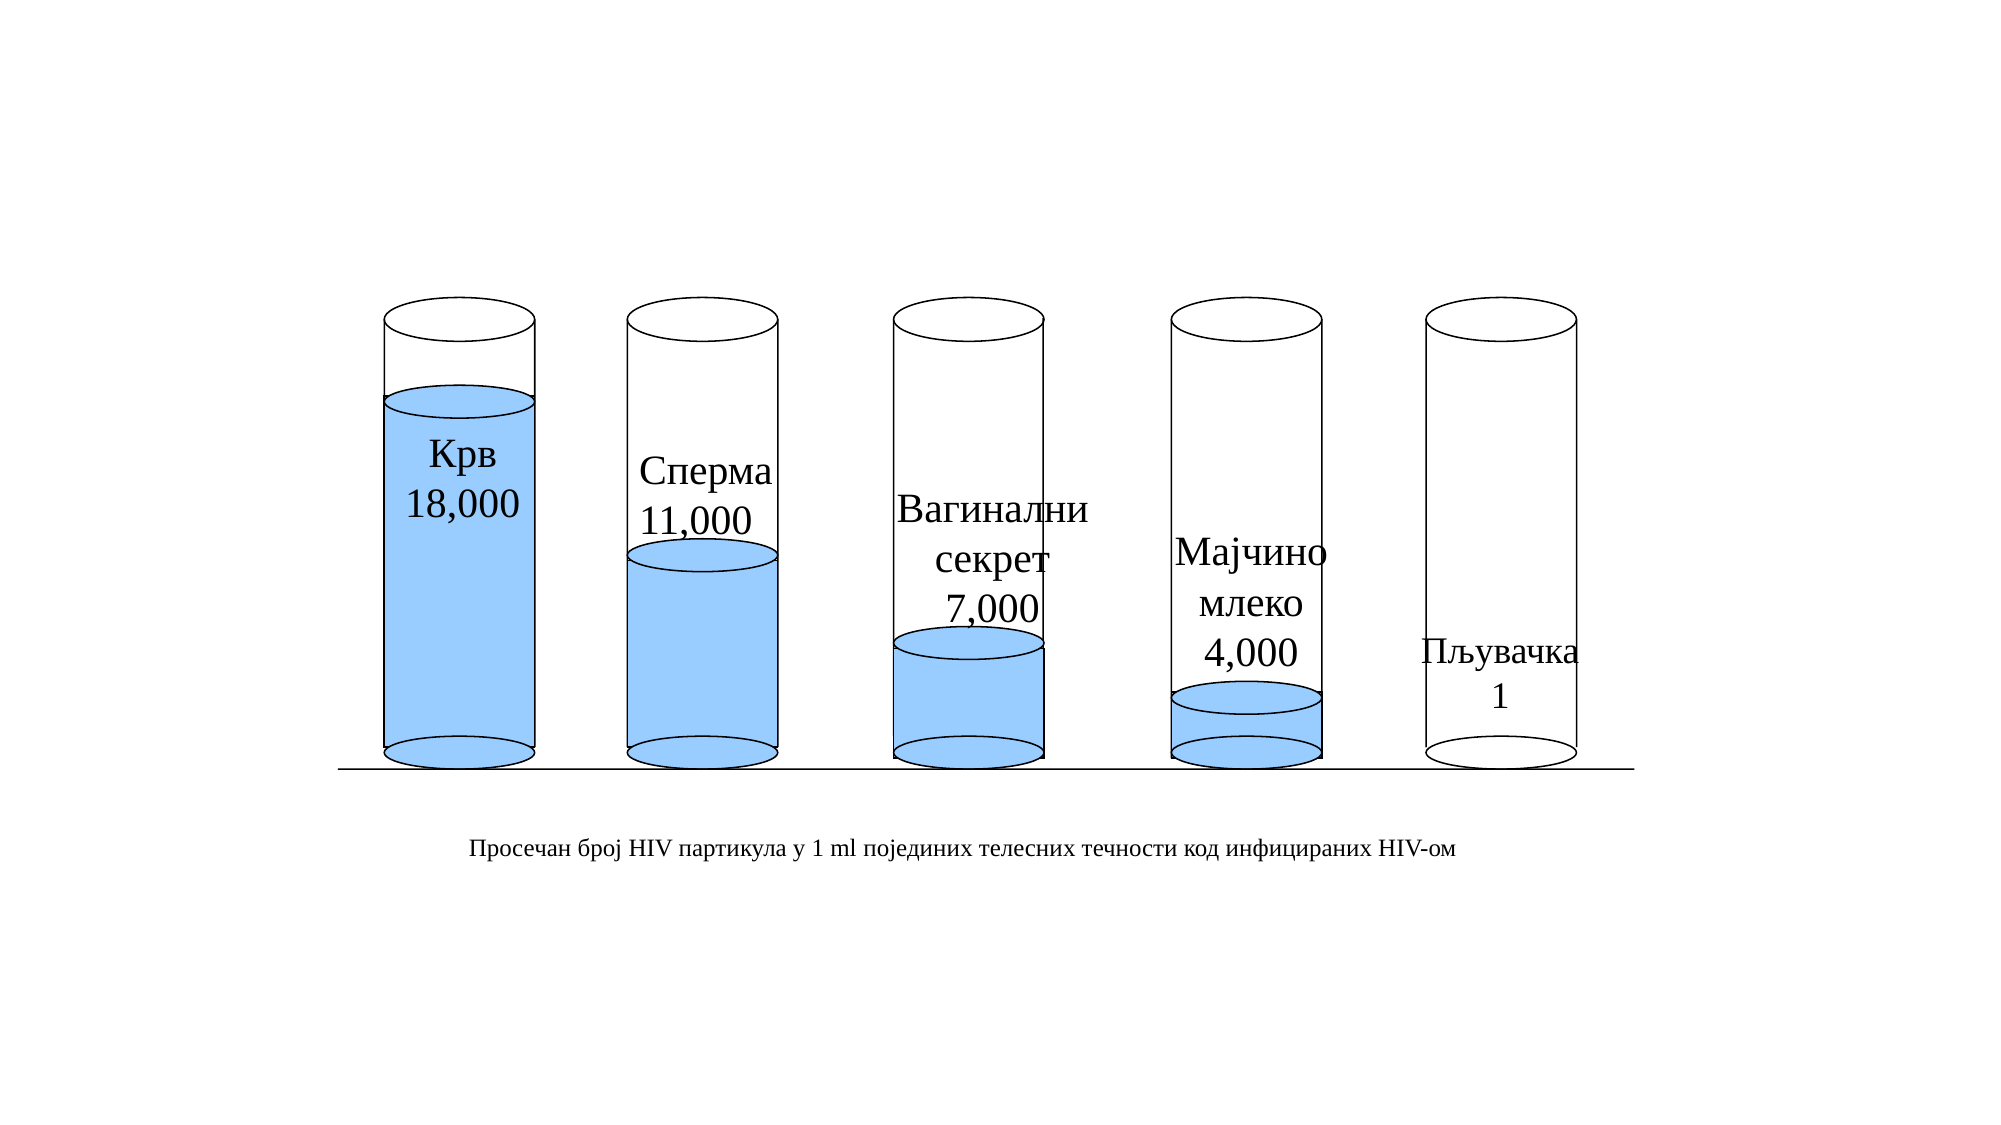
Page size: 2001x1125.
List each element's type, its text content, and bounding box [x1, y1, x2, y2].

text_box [337, 297, 1635, 769]
text_box Просечан број HIV партикула у 1 ml појединих телесних течности код инфицираних HIV-ом [454, 824, 1497, 869]
